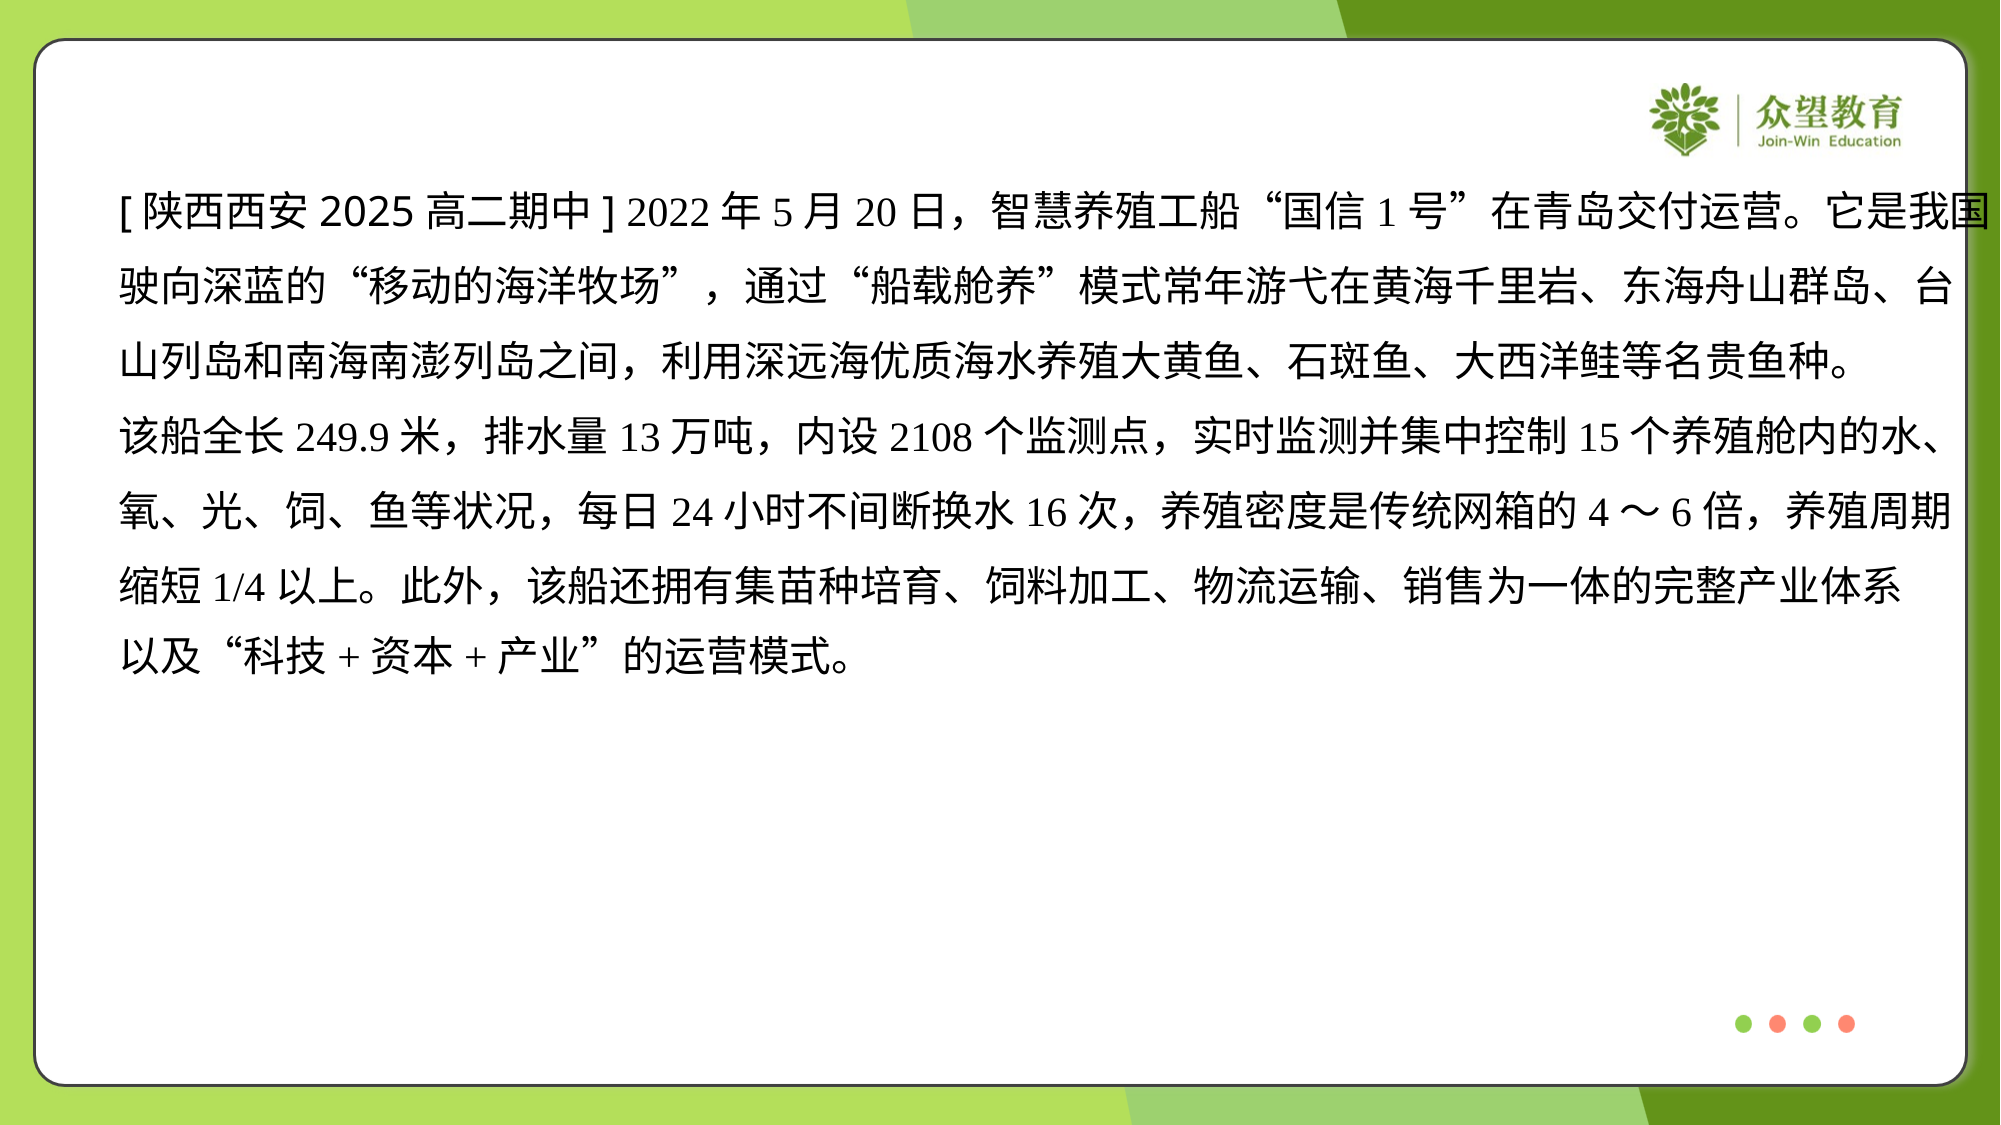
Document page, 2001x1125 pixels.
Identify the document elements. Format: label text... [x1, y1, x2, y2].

picture [0, 0, 2000, 1125]
text_box [陕西西安2025高二期中] 2022年5月20日，智慧养殖工船“国信1号”在青岛交付运营。它是我国 驶向深蓝的“移动的海洋牧场”，通过“船载舱养”模式常年游弋在黄海千里岩、东海舟山群岛、台 山列岛和南海南澎列岛之间，利用深远海优质海水养殖大黄鱼、石斑鱼、大西洋鲑等名贵鱼种。 该船全长249.9米，排水量13万吨，内设2108个监测点，实时监测并集中控制15个养殖舱内的水、 氧、光、饲、鱼等状况，每日24小时不间断换水16次，养殖密度是传统网箱的4～6倍，养殖周期 缩短1/4以上。此外，该船还拥有集苗种培育、饲料加工、物流运输、销售为一体的完整产业体系 以及“科技+资本+产业”的运营模式。 [118, 159, 1883, 673]
